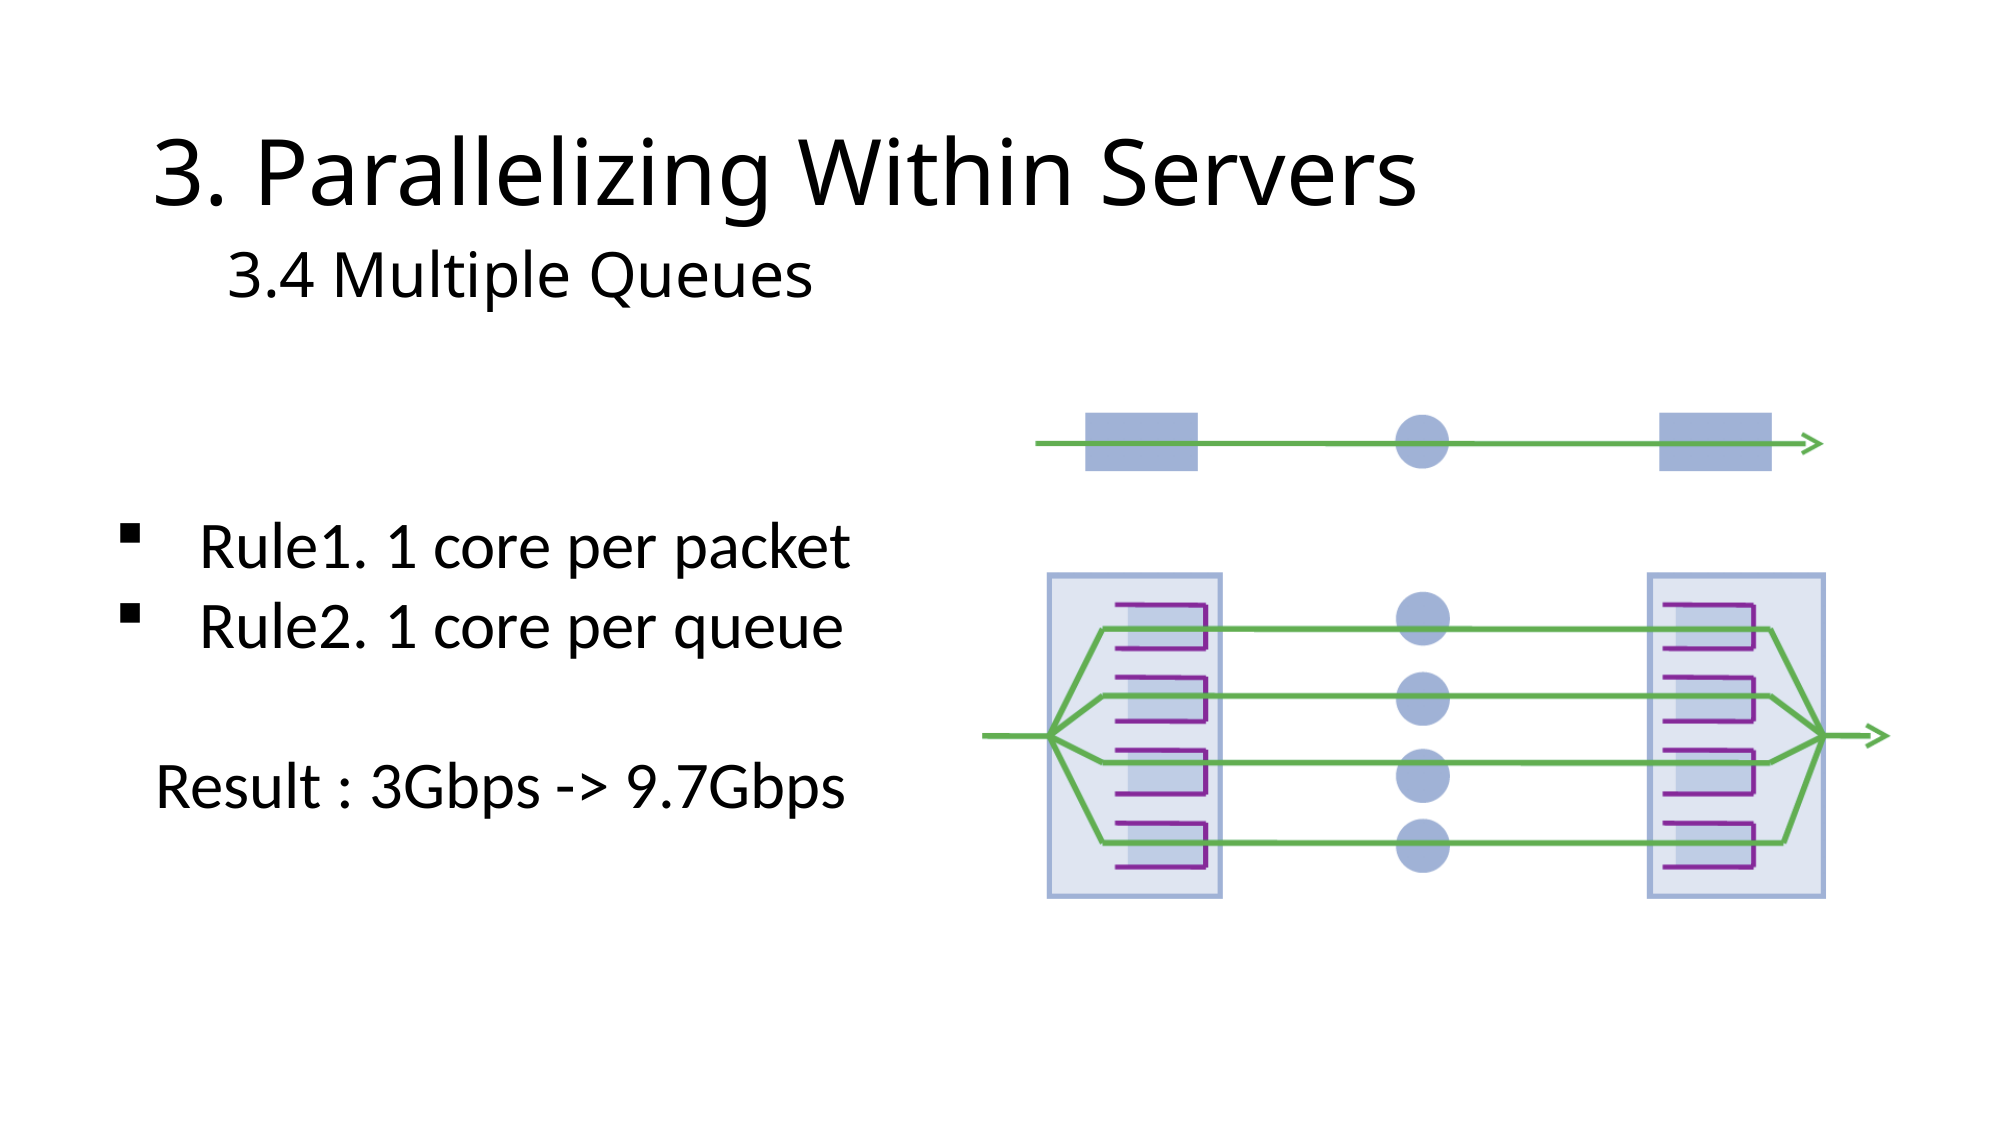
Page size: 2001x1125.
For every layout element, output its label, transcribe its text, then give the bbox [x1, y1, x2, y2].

text_box 3.4 Multiple Queues [212, 225, 1496, 330]
picture [902, 347, 2000, 950]
title 3. Parallelizing Within Servers [137, 59, 1863, 278]
text_box Rule1. 1 core per packet Rule2. 1 core per queue Result : 3Gbps -> 9.7Gbps [100, 494, 902, 910]
